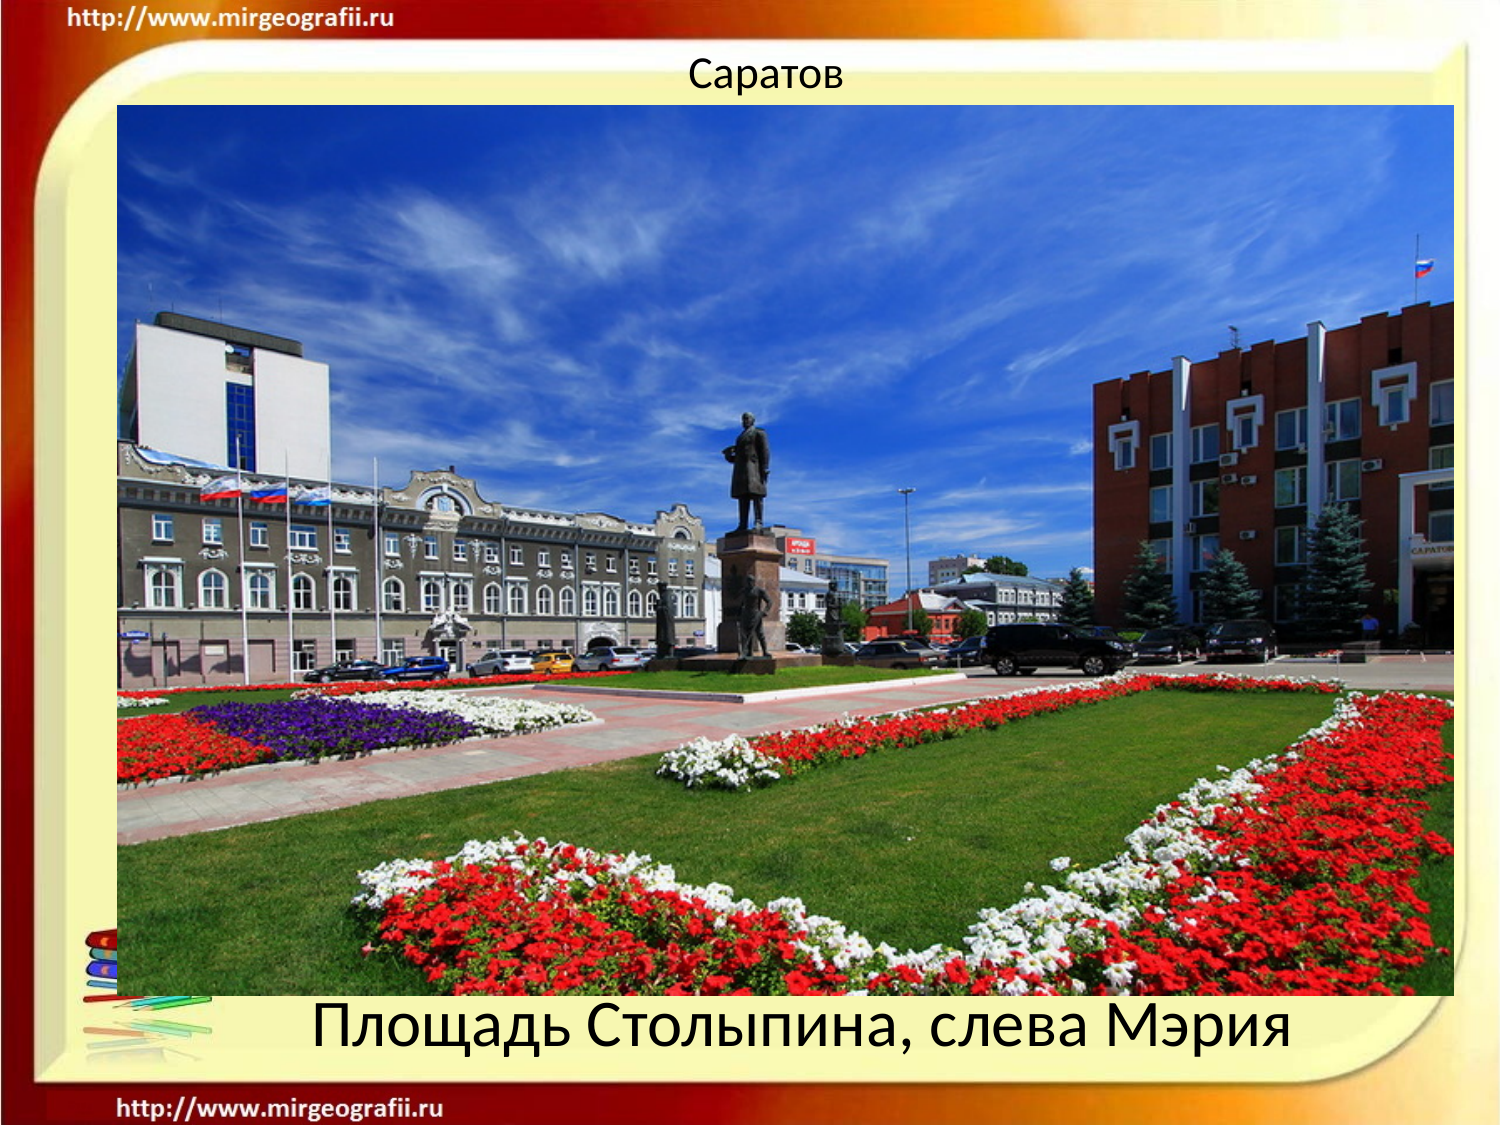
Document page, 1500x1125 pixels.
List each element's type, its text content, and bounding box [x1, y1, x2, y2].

picture [0, 0, 1500, 1125]
title Саратов [128, 35, 1404, 103]
subtitle Площадь Столыпина, слева Мэрия [199, 1004, 1407, 1097]
